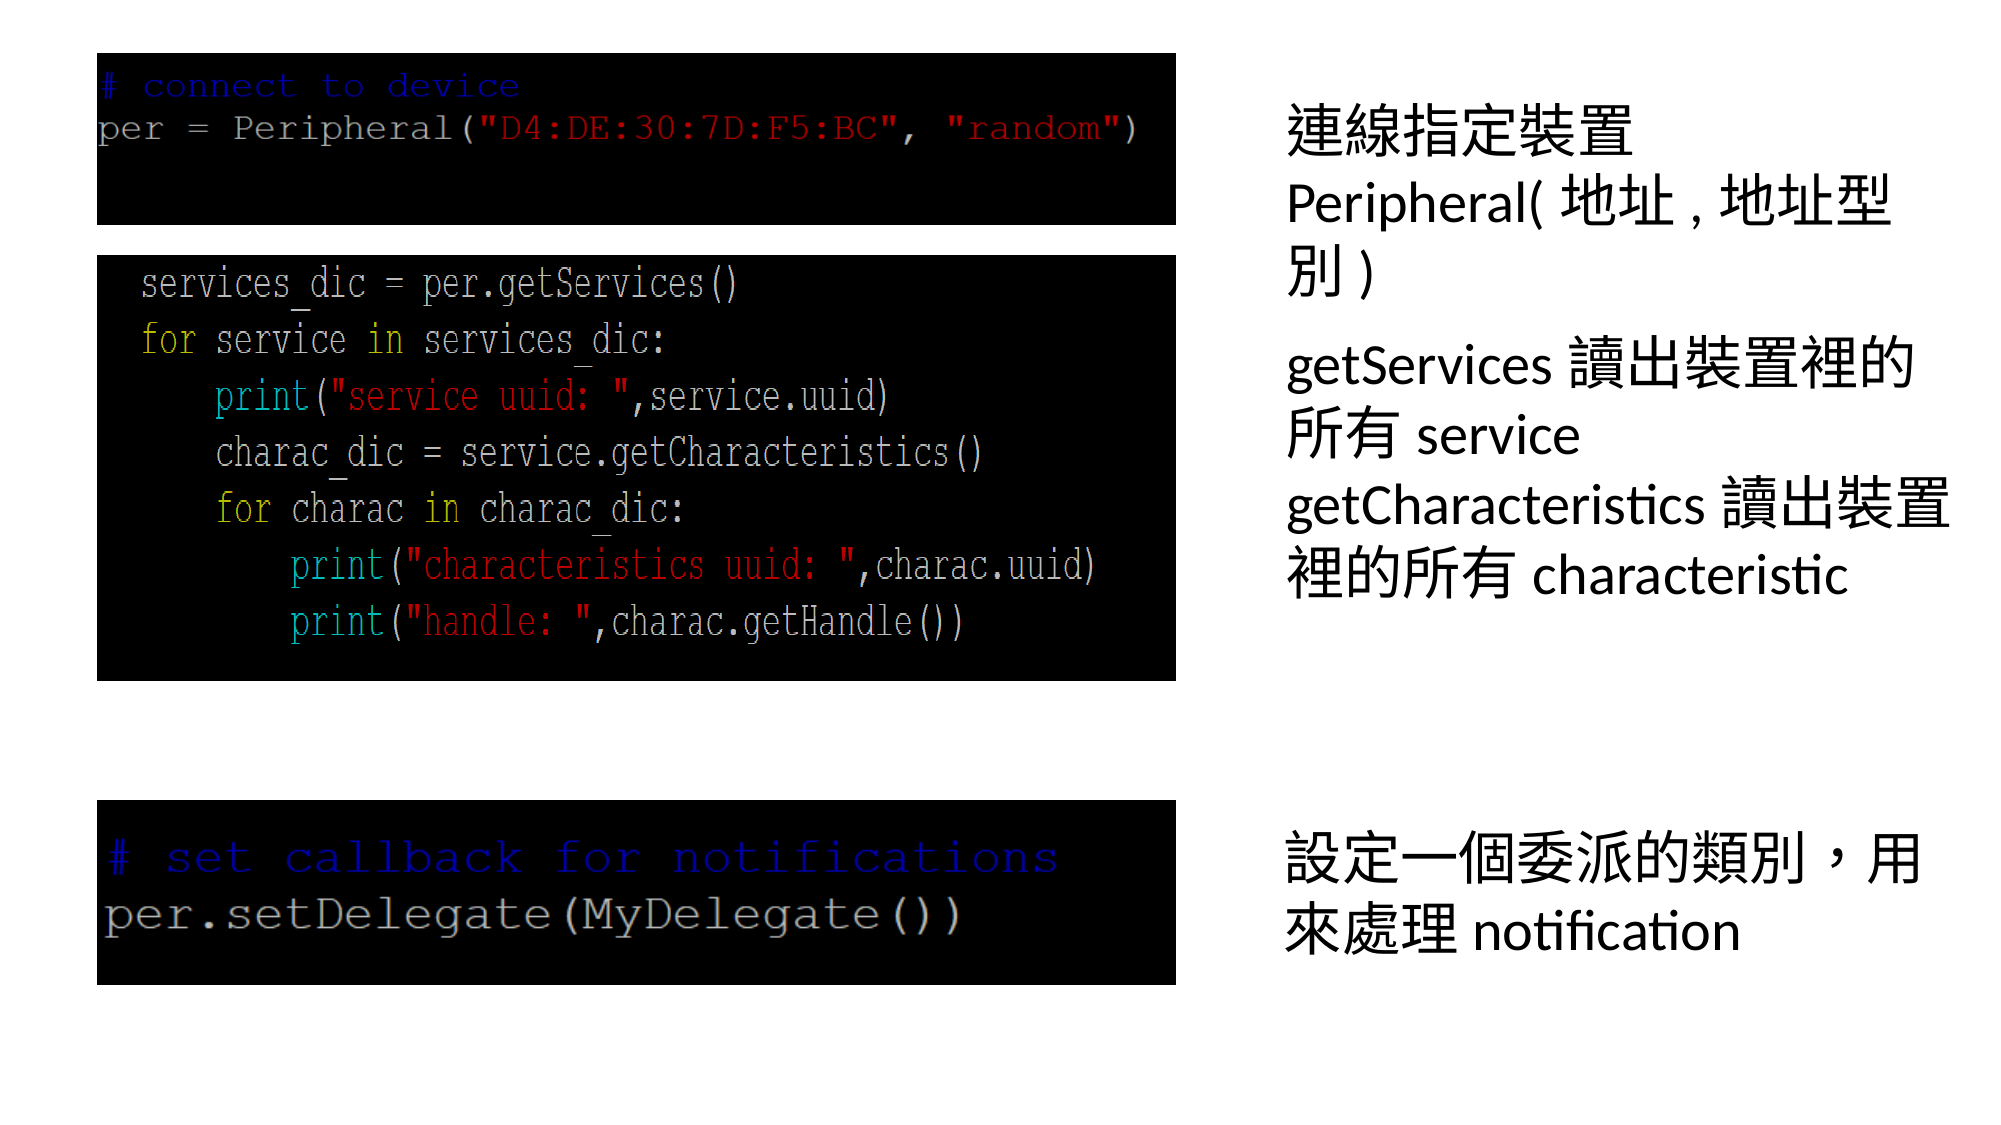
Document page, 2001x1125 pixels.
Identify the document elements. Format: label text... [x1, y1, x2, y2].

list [97, 53, 1176, 225]
text_box 設定一個委派的類別，用來處理notification [1269, 814, 1952, 969]
picture [97, 255, 1176, 681]
text_box getServices讀出裝置裡的所有service getCharacteristics讀出裝置裡的所有characteristic [1271, 318, 1984, 614]
text_box 連線指定裝置 Peripheral(地址,地址型別) [1271, 86, 1984, 312]
picture [97, 800, 1176, 985]
